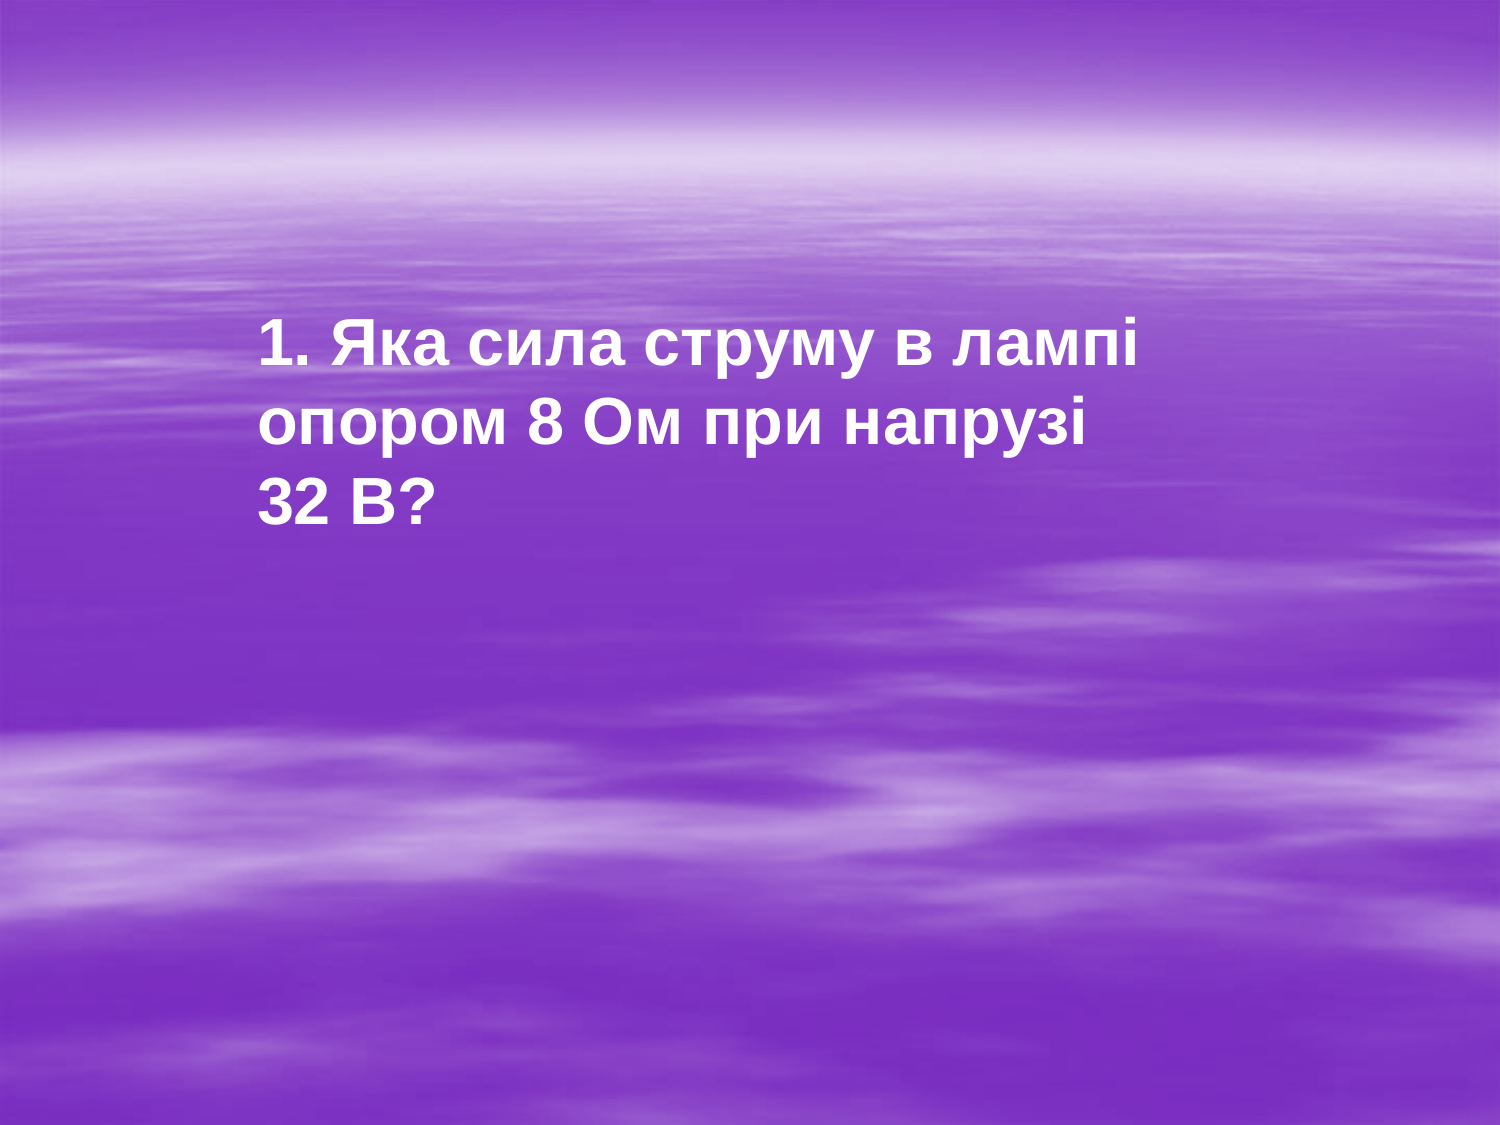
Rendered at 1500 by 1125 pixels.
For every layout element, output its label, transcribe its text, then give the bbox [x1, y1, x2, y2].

list 1. Яка сила струму в лампі опором 8 Ом при напрузі 32 В? [242, 290, 1188, 1017]
